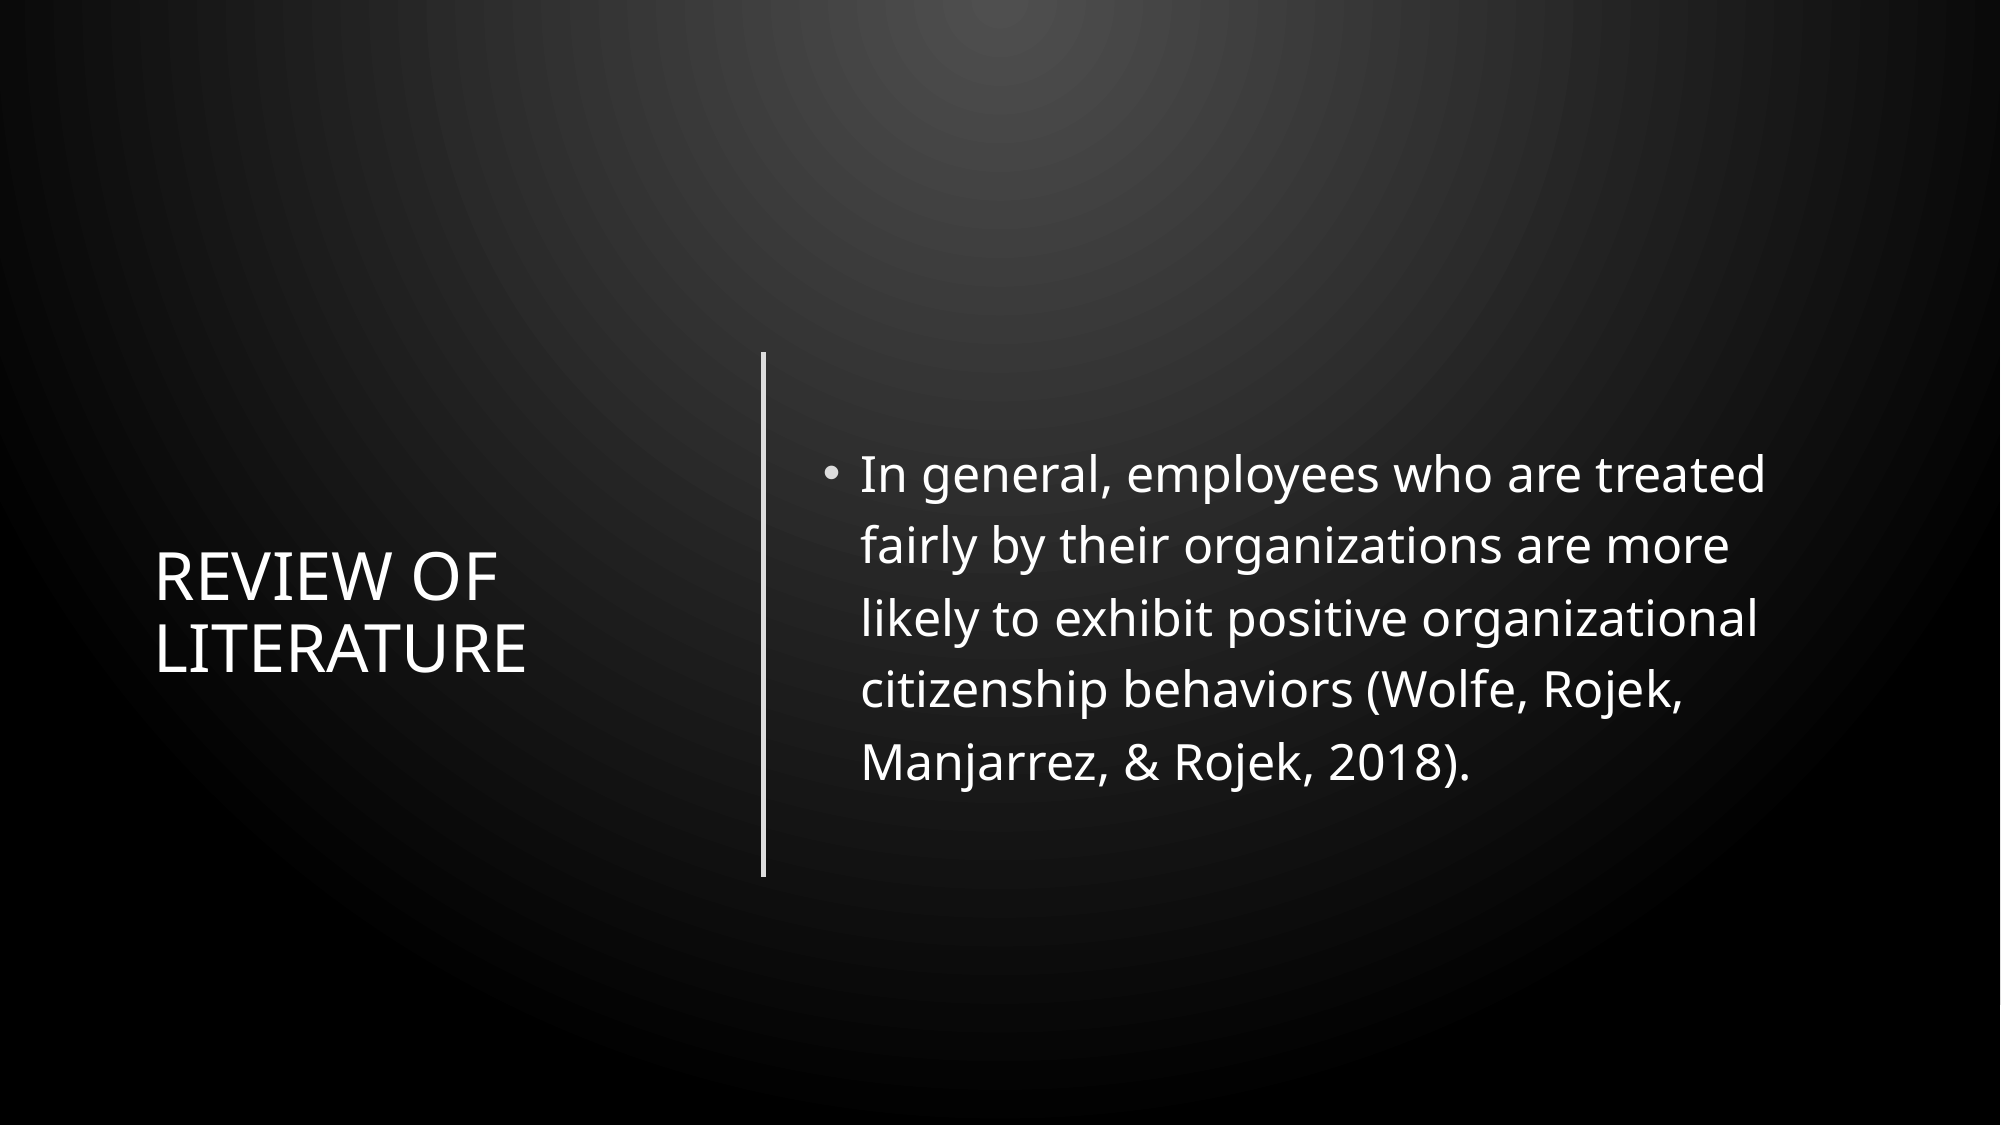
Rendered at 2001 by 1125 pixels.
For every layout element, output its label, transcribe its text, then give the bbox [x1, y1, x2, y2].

title Review of Literature [138, 262, 720, 968]
list In general, employees who are treated fairly by their organizations are more likely to exhibit positive organizational citizenship behaviors (Wolfe, Rojek, Manjarrez, & Rojek, 2018). [807, 262, 1814, 968]
text_box [0, 0, 2000, 1125]
